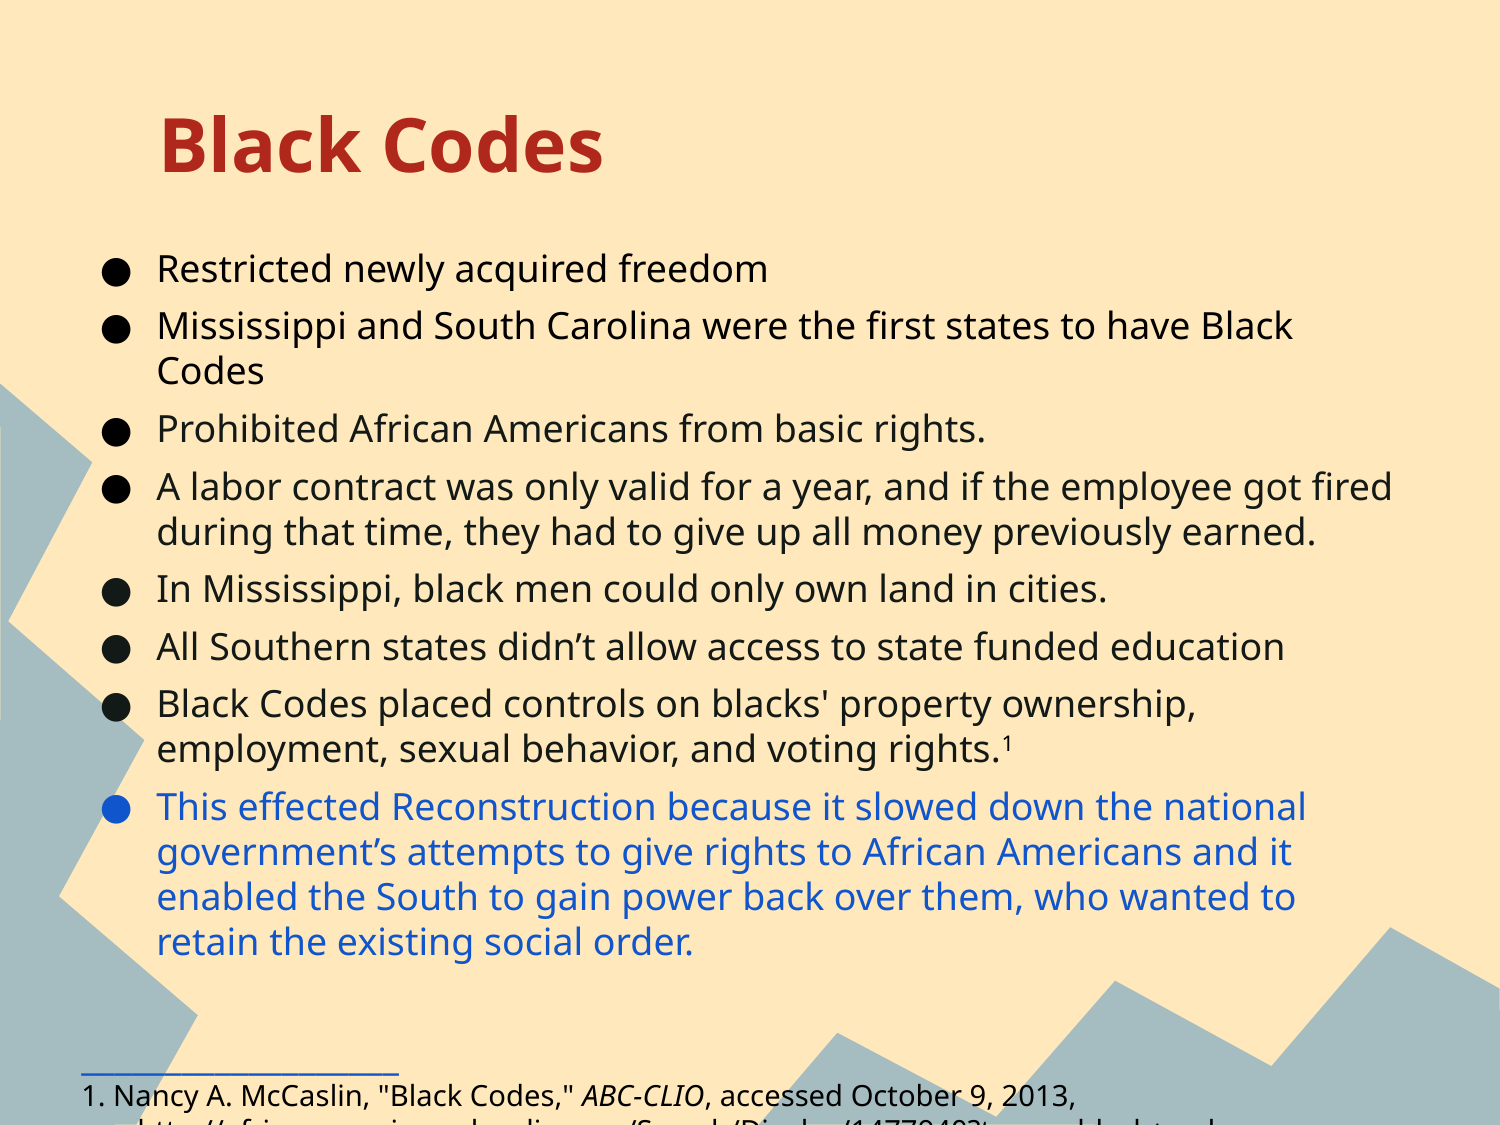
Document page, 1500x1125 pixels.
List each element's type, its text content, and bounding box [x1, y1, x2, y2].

list Restricted newly acquired freedom Mississippi and South Carolina were the first states to have Black Codes Prohibited African Americans from basic rights. A labor contract was only valid for a year, and if the employee got fired during that time, they had to give up all money previously earned. In Mississippi, black men could only own land in cities. All Southern states didn’t allow access to state funded education Black Codes placed controls on blacks' property ownership, employment, sexual behavior, and voting rights.1 This effected Reconstruction because it slowed down the national government’s attempts to give rights to African Americans and it enabled the South to gain power back over them, who wanted to retain the existing social order. ___________________ 1. Nancy A. McCaslin, "Black Codes," ABC-CLIO, accessed October 9, 2013, http://africanamerican.abc-clio.com/Search/Display/1477940?terms=black+codes. [66, 230, 1417, 1045]
title Black Codes [105, 45, 1388, 203]
